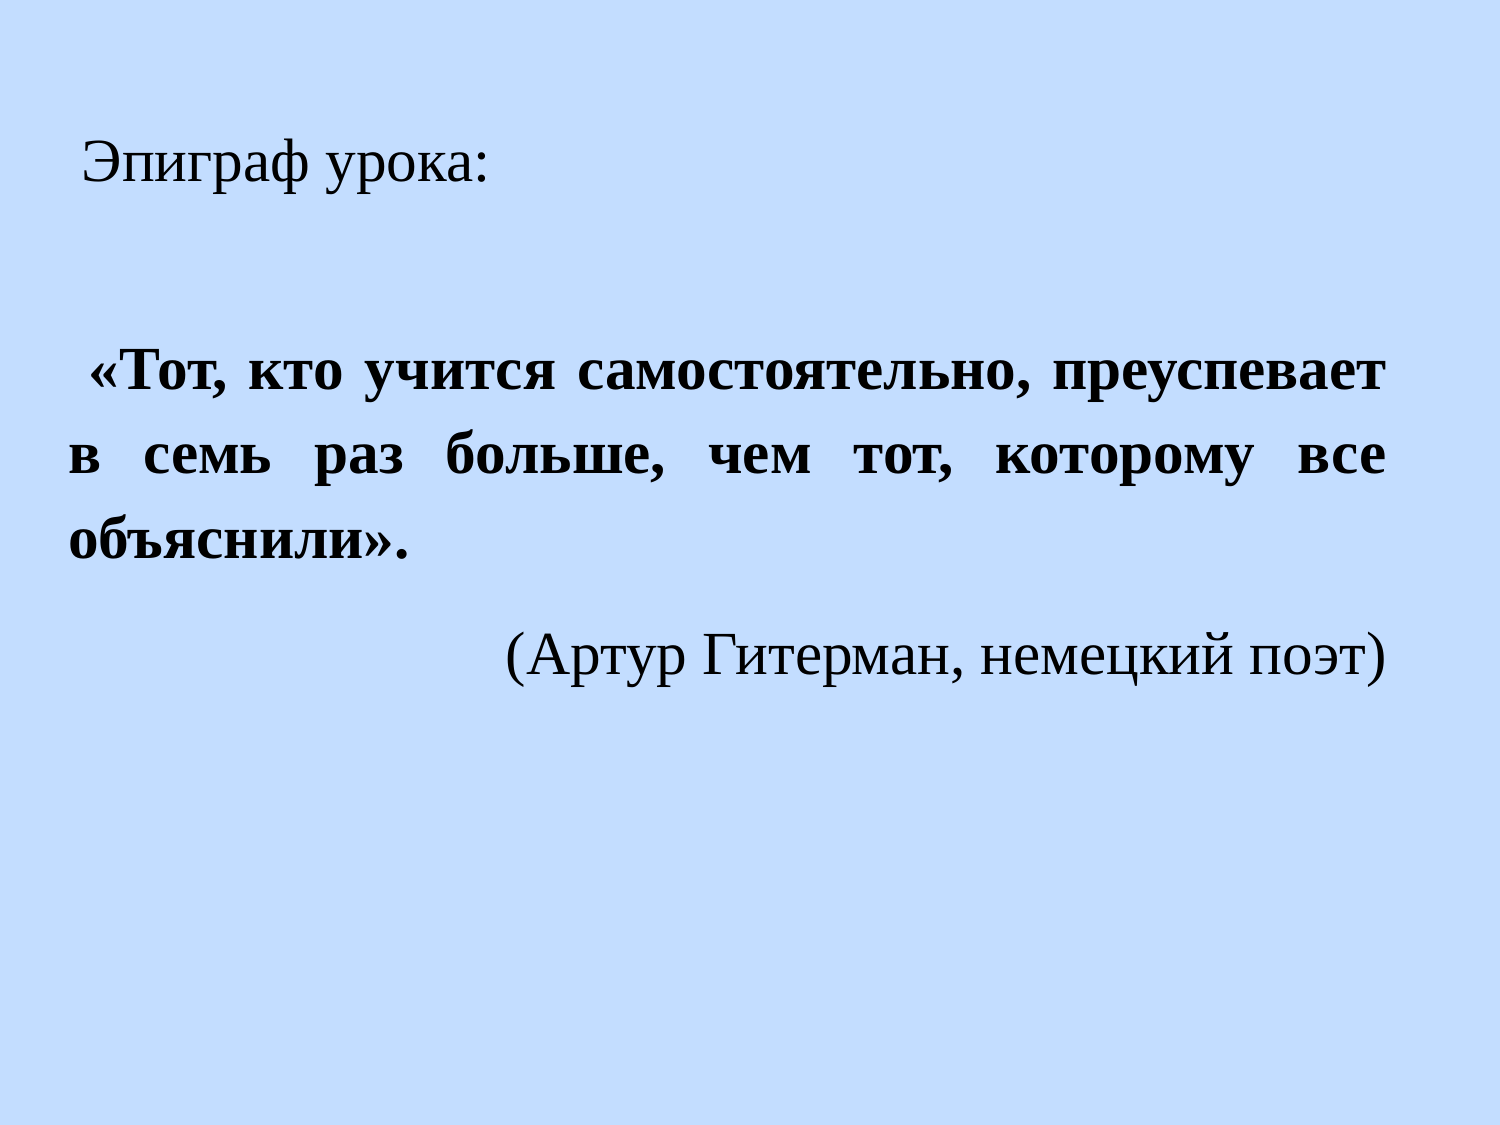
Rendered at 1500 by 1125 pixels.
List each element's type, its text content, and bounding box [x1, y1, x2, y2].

list Эпиграф урока: «Тот, кто учится самостоятельно, преуспевает в семь раз больше, чем тот, которому все объяснили». (Артур Гитерман, немецкий поэт) [53, 101, 1404, 845]
